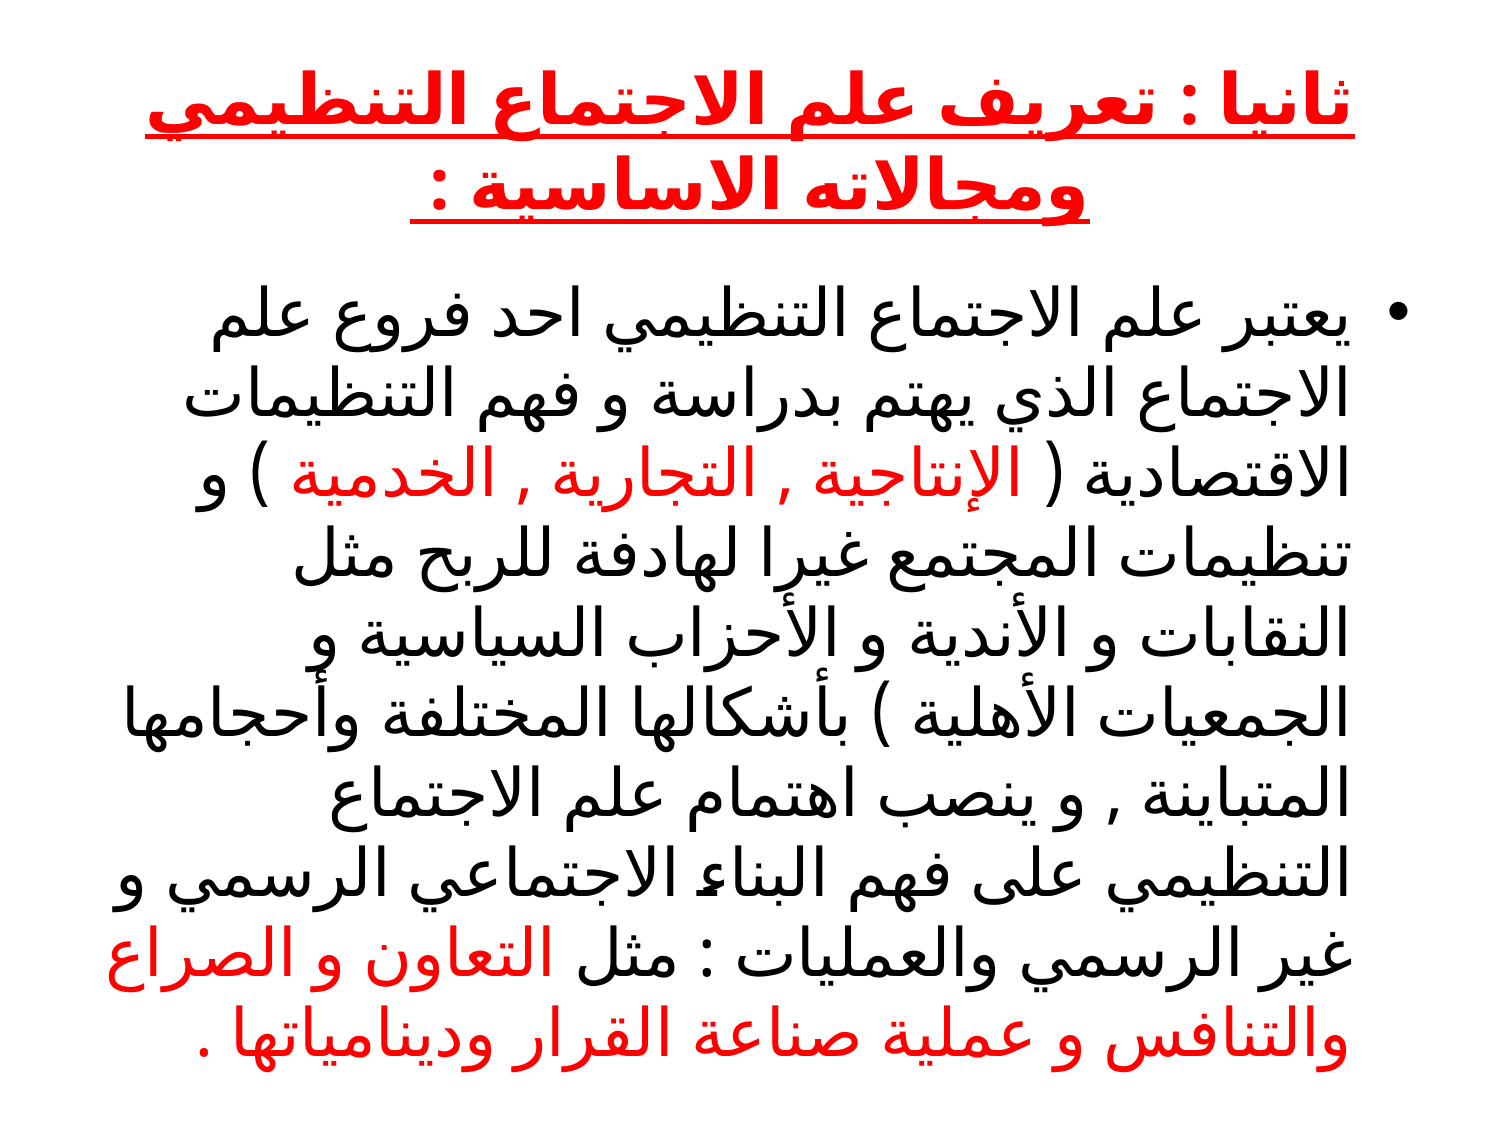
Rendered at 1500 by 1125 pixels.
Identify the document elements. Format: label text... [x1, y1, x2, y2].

title ثانيا : تعريف علم الاجتماع التنظيمي ومجالاته الاساسية : [75, 45, 1425, 233]
list يعتبر علم الاجتماع التنظيمي احد فروع علم الاجتماع الذي يهتم بدراسة و فهم التنظيمات الاقتصادية ( الإنتاجية , التجارية , الخدمية ) و تنظيمات المجتمع غيرا لهادفة للربح مثل النقابات و الأندية و الأحزاب السياسية و الجمعيات الأهلية ) بأشكالها المختلفة وأحجامها المتباينة , و ينصب اهتمام علم الاجتماع التنظيمي على فهم البناء الاجتماعي الرسمي و غير الرسمي والعمليات : مثل التعاون و الصراع والتنافس و عملية صناعة القرار ودينامياتها . [75, 262, 1425, 1005]
